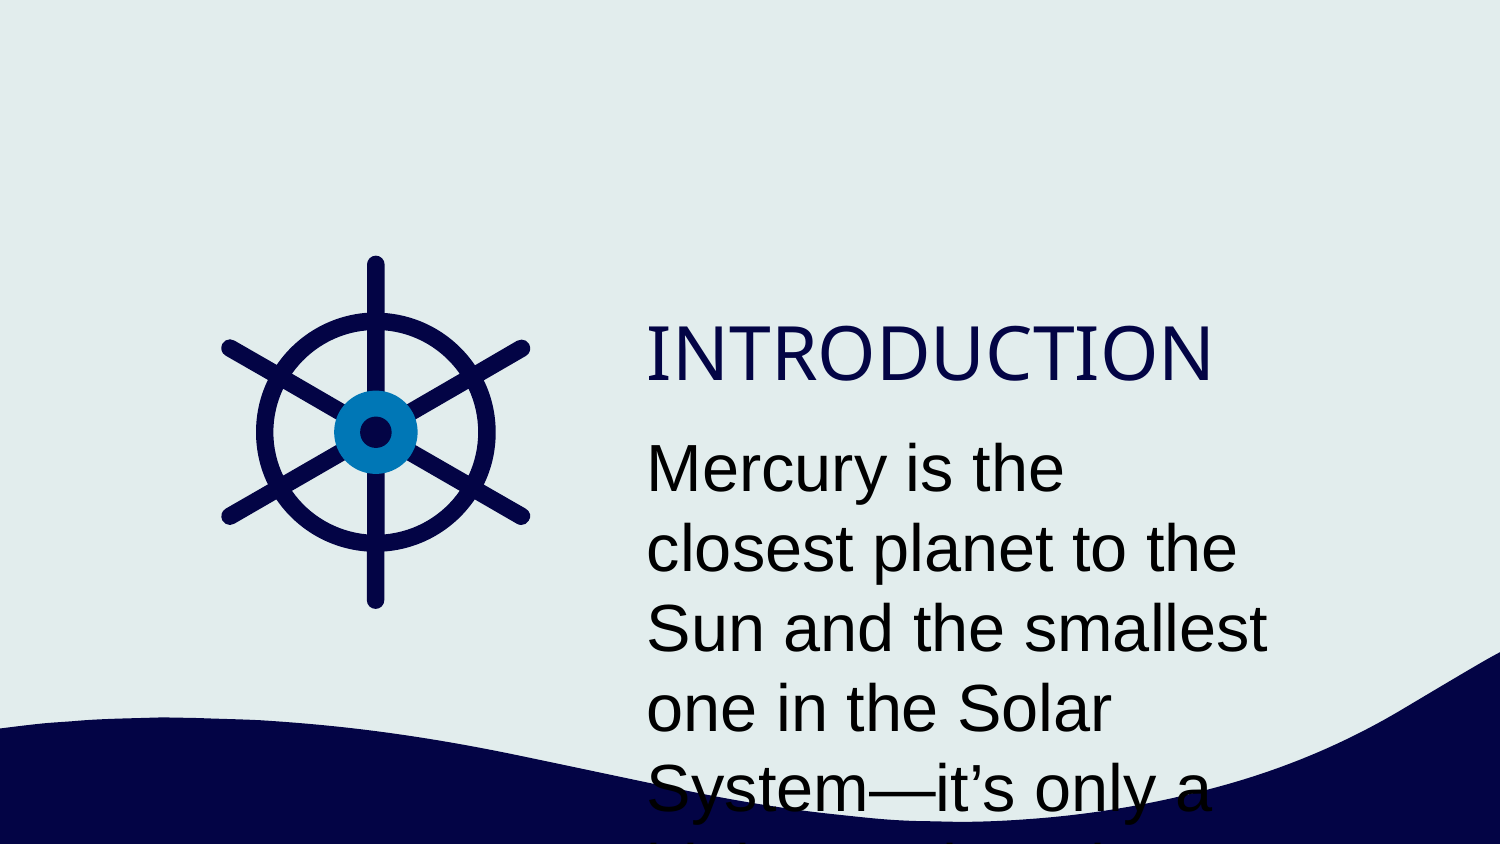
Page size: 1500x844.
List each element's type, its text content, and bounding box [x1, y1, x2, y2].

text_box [219, 255, 532, 610]
title INTRODUCTION [646, 297, 1280, 396]
subtitle Mercury is the closest planet to the Sun and the smallest one in the Solar System—it’s only a bit larger than the Moon. The planet’s name has nothing to do with the liquid metal [646, 424, 1280, 629]
